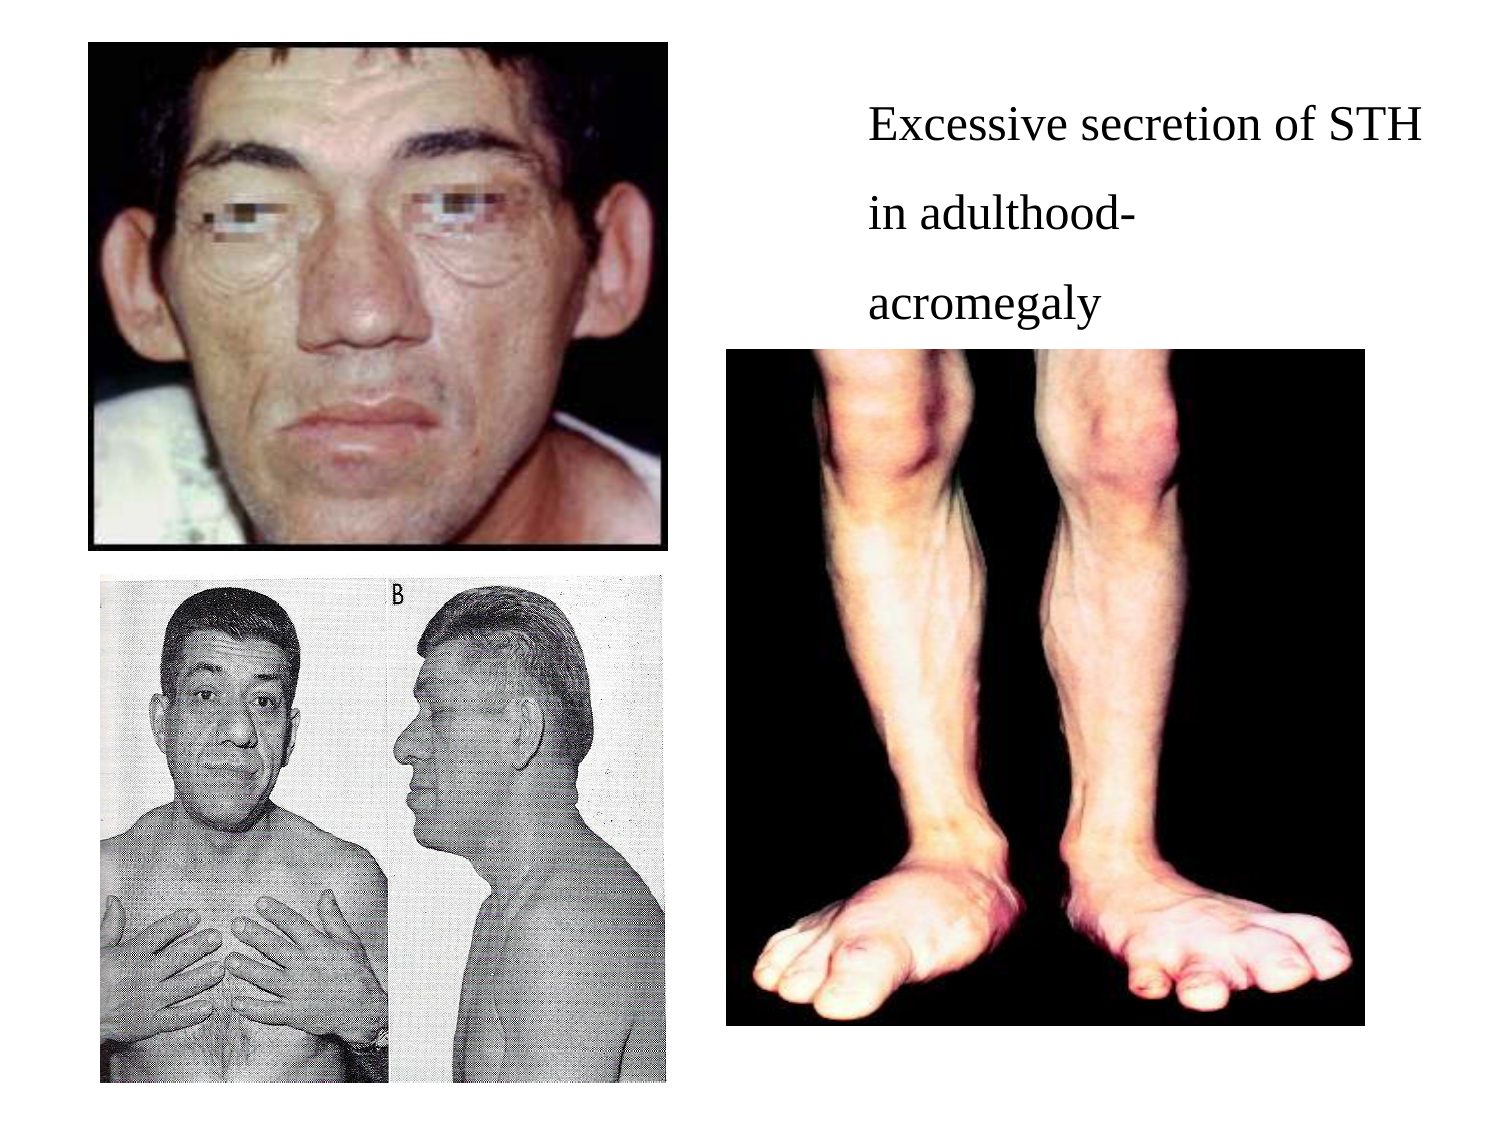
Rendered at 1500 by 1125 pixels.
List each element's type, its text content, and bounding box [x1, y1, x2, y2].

list Excessive secretion of STH in adulthood- acromegaly [868, 90, 1459, 444]
picture [725, 349, 1365, 1026]
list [88, 42, 668, 551]
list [99, 573, 668, 1083]
